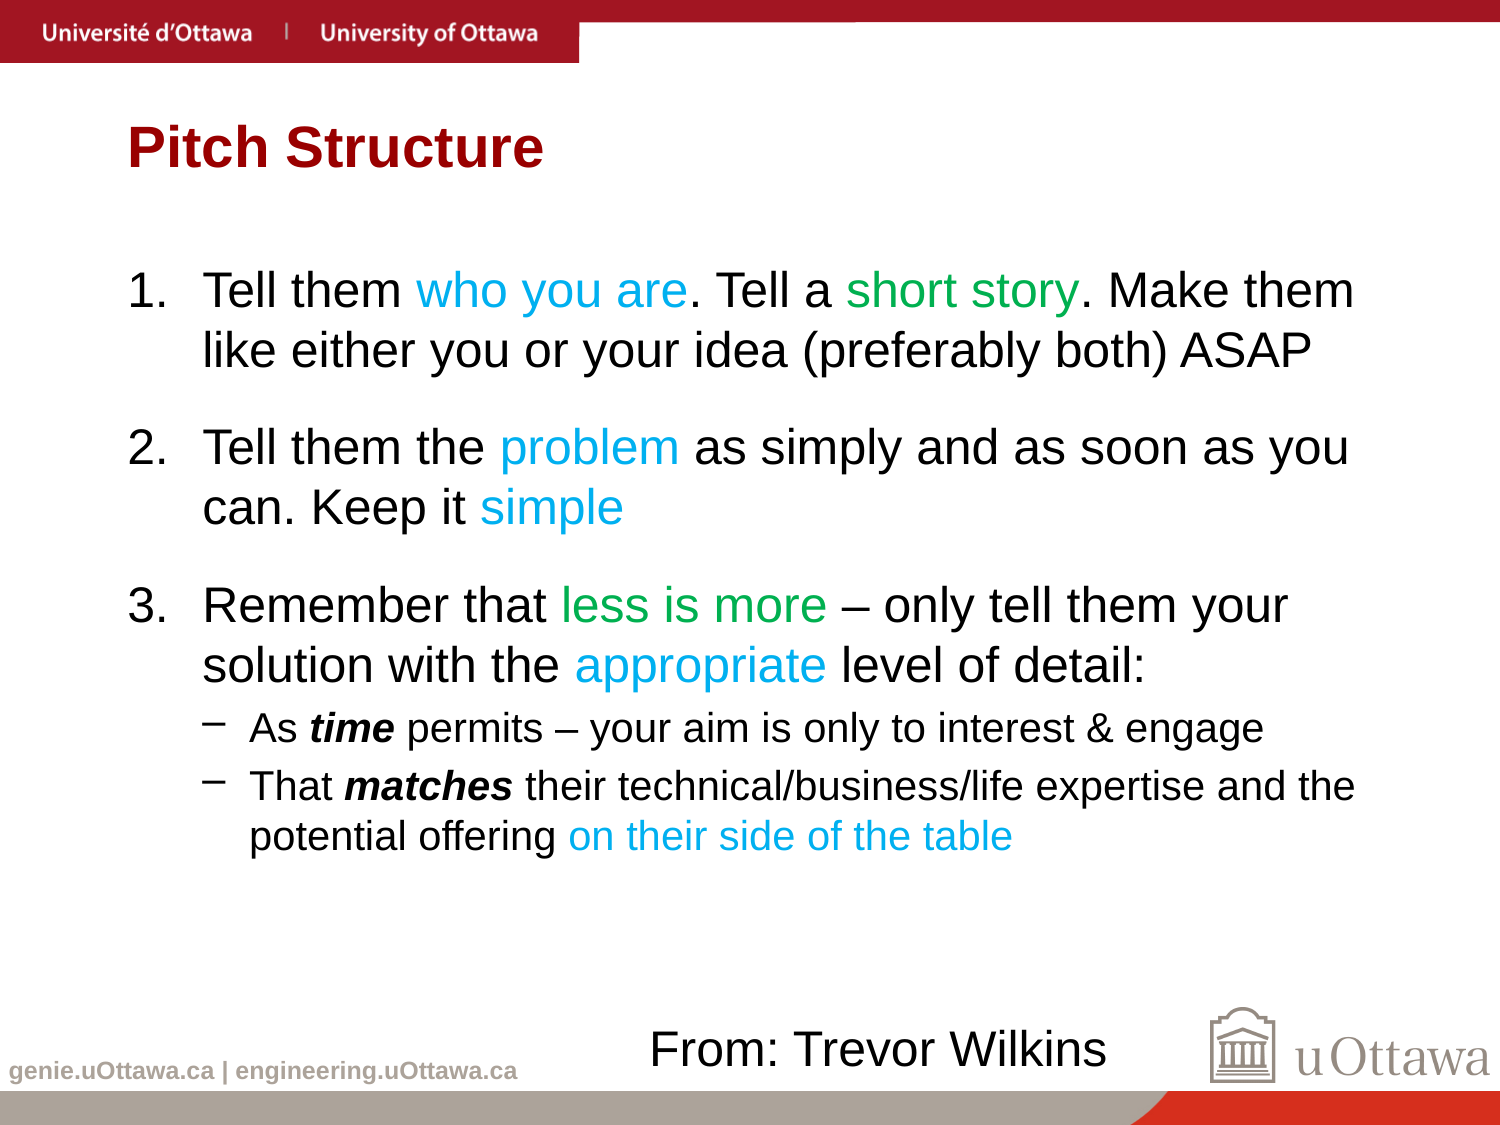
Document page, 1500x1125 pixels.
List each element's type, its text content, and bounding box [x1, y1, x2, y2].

title Pitch Structure [112, 101, 1188, 213]
text_box From: Trevor Wilkins [634, 1008, 1123, 1084]
picture [0, 1091, 1500, 1125]
picture [1210, 1007, 1490, 1083]
list Tell them who you are. Tell a short story. Make them like either you or your idea (preferably both) ASAP Tell them the problem as simply and as soon as you can. Keep it simple Remember that less is more – only tell them your solution with the appropriate level of detail: As time permits – your aim is only to interest & engage That matches their technical/business/life expertise and the potential offering on their side of the table [112, 249, 1388, 888]
picture [0, 0, 1500, 63]
